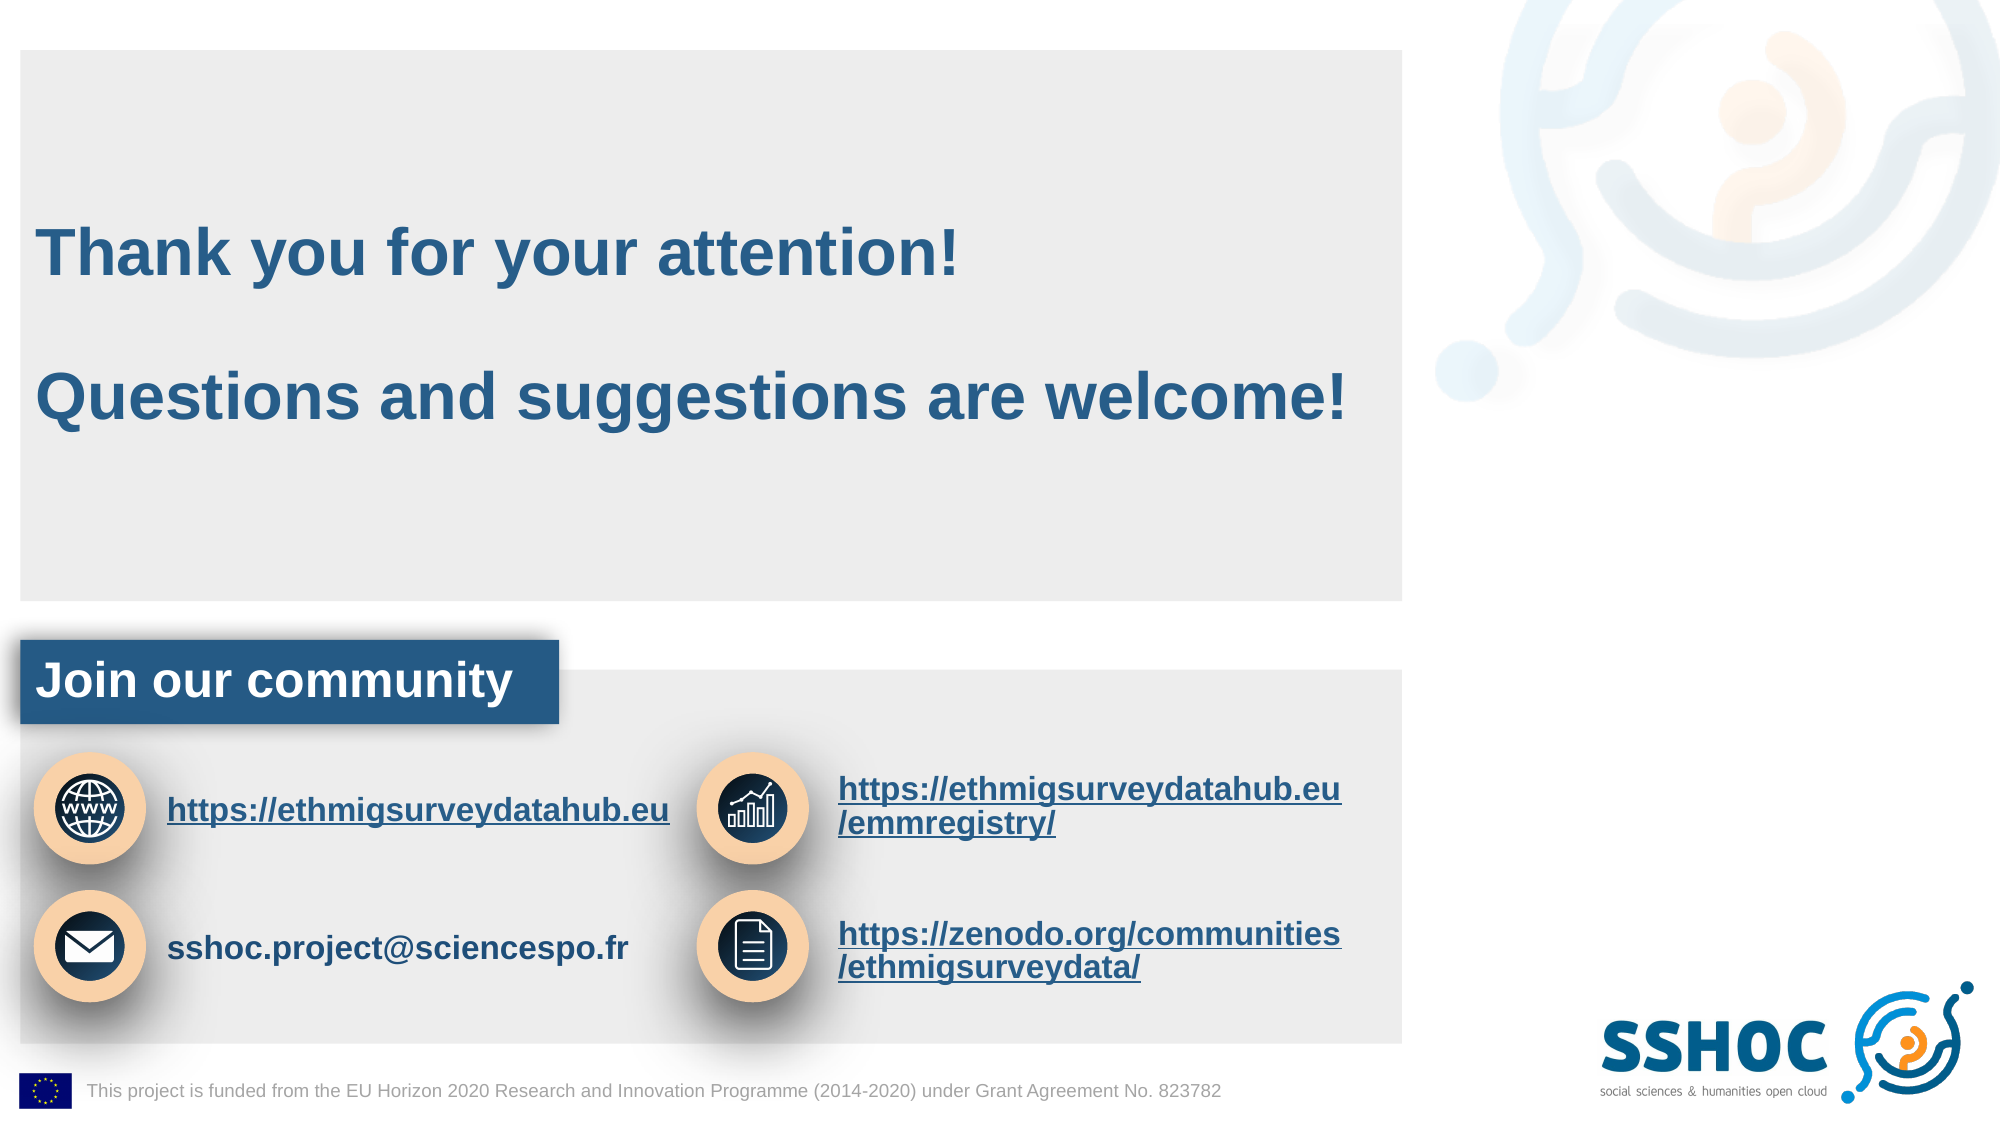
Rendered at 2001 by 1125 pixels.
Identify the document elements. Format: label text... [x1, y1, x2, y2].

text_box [707, 762, 799, 854]
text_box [707, 900, 799, 992]
text_box https://ethmigsurveydatahub.eu/emmregistry/ [836, 759, 1362, 849]
picture [19, 1073, 72, 1109]
text_box [156, 669, 1402, 1044]
text_box https://ethmigsurveydatahub.eu [186, 780, 658, 836]
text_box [44, 900, 136, 992]
text_box Join our community [20, 639, 560, 725]
title Thank you for your attention! Questions and suggestions are welcome! [20, 50, 1403, 602]
text_box https://zenodo.org/communities/ethmigsurveydata/ [853, 904, 1362, 994]
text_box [44, 762, 136, 854]
text_box sshoc.project@sciencespo.fr [190, 918, 653, 974]
picture [1597, 965, 2001, 1118]
